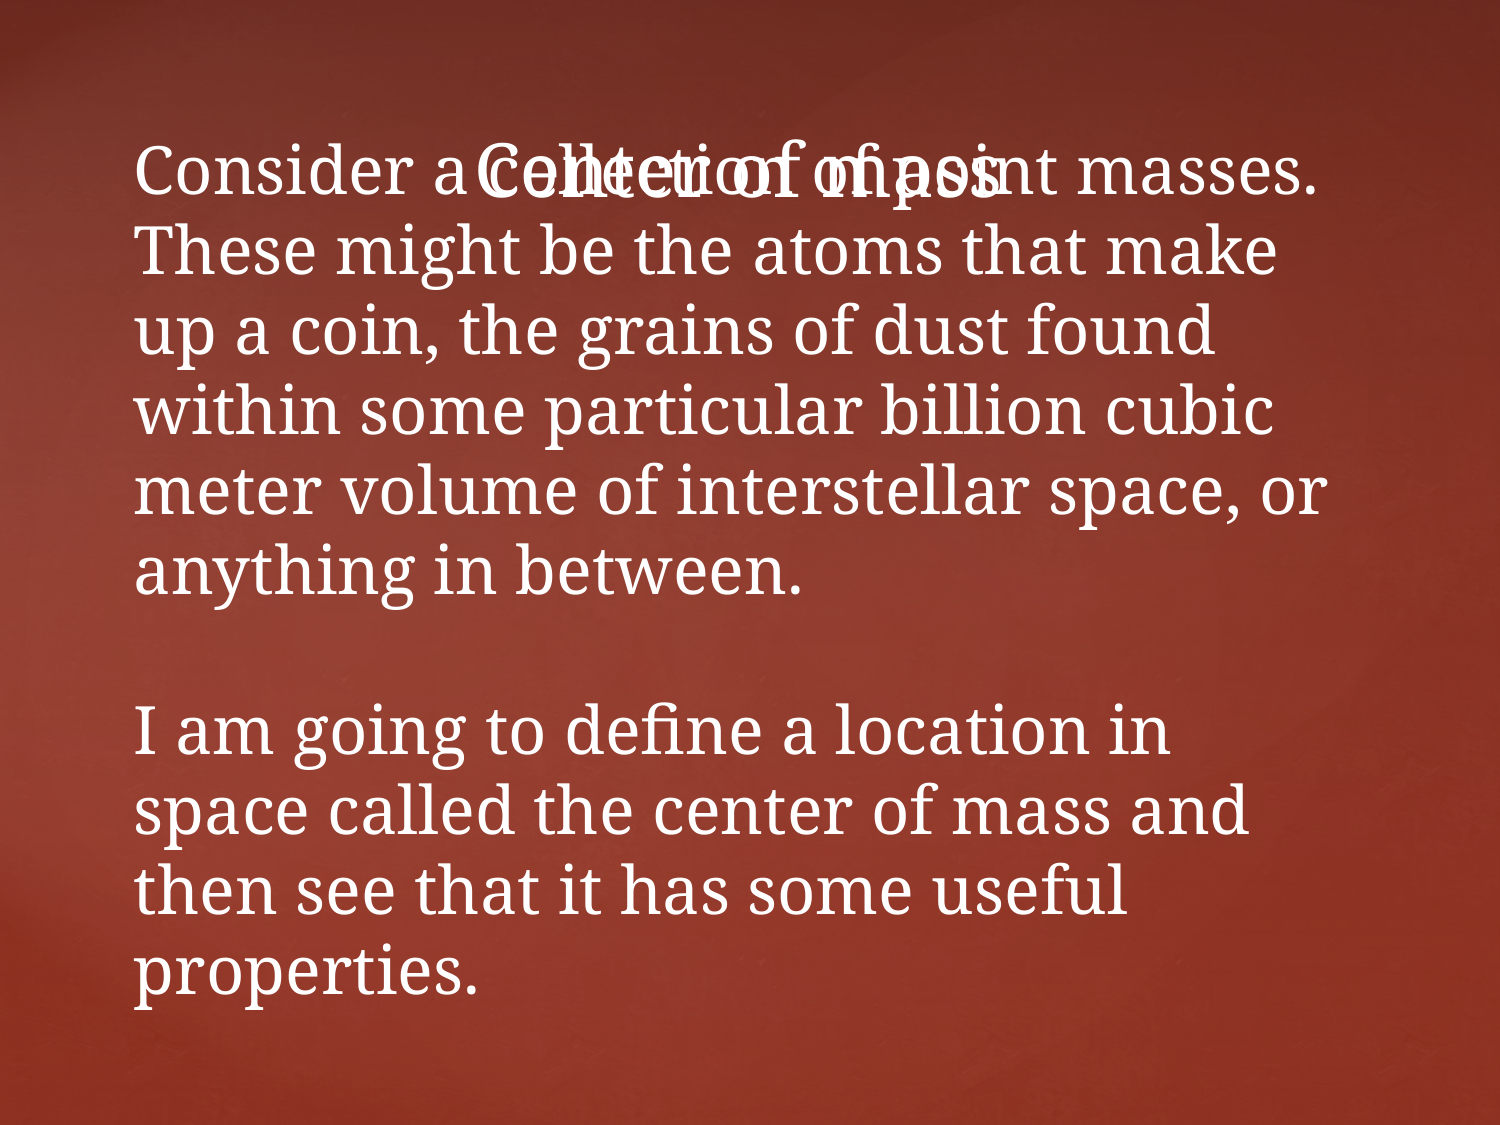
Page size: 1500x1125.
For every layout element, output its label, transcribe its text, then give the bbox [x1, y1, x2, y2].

title Center of mass [120, 82, 1358, 220]
text_box Consider a collection of point masses. These might be the atoms that make up a coin, the grains of dust found within some particular billion cubic meter volume of interstellar space, or anything in between. I am going to define a location in space called the center of mass and then see that it has some useful properties. [118, 292, 1357, 1015]
